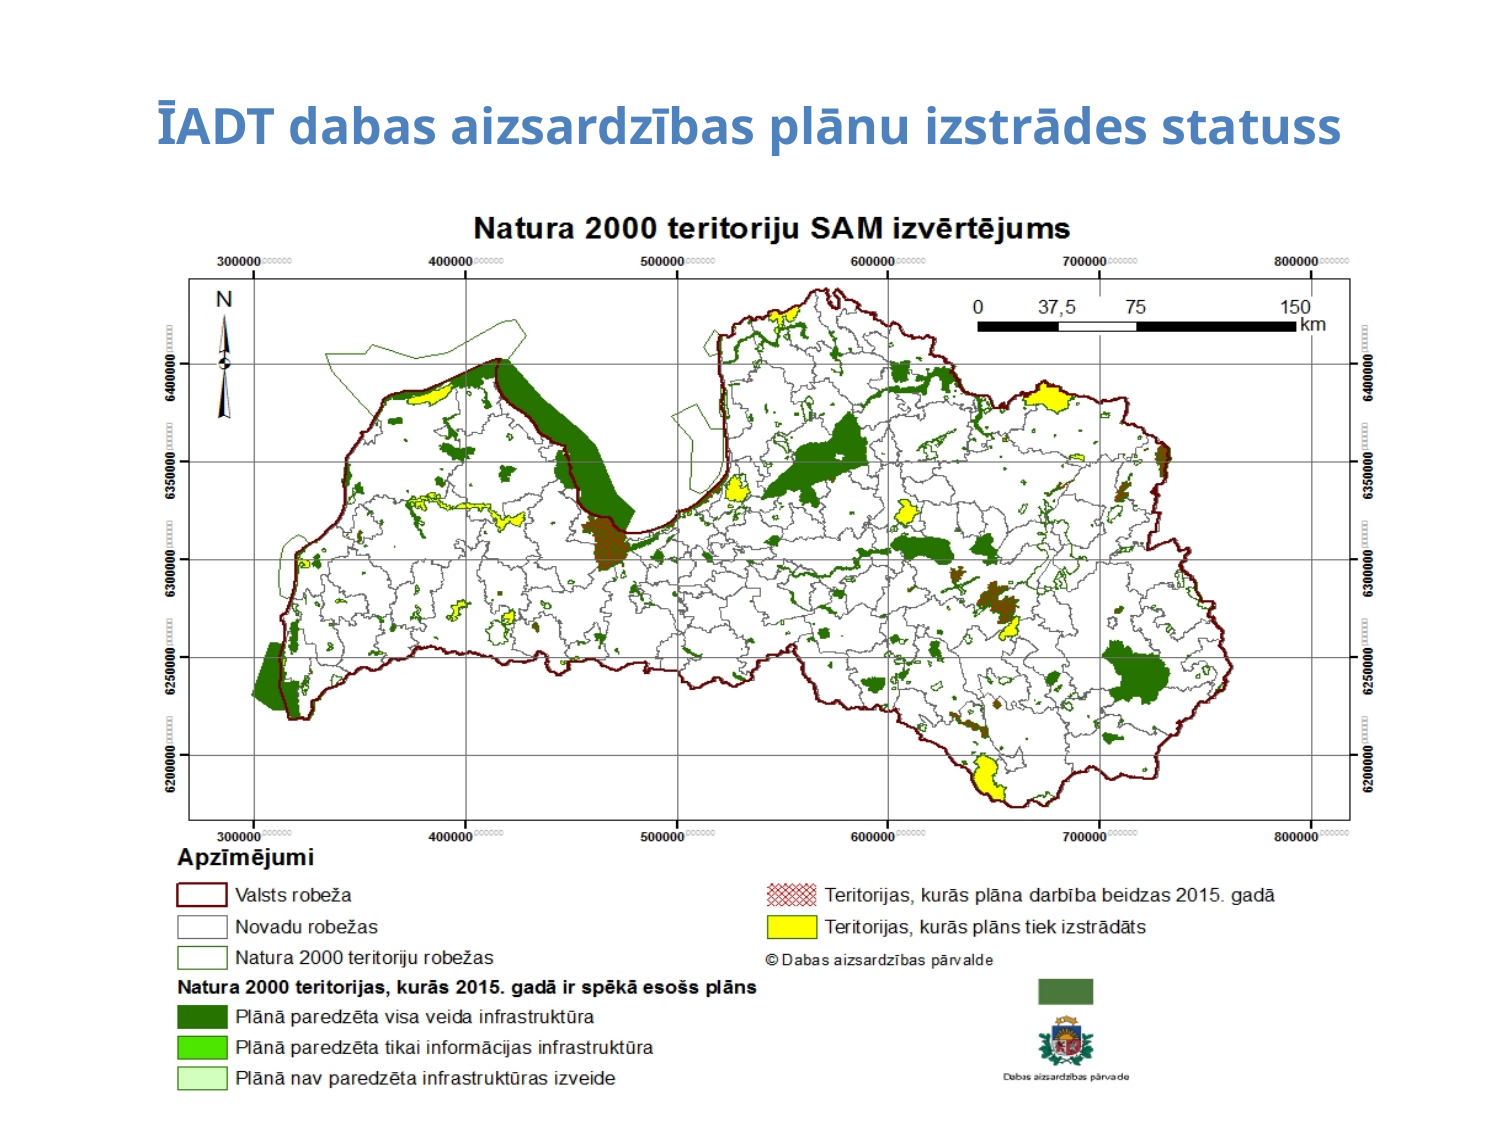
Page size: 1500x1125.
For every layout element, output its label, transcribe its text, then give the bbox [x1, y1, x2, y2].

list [127, 183, 1427, 1113]
title ĪADT dabas aizsardzības plānu izstrādes statuss [74, 44, 1426, 205]
